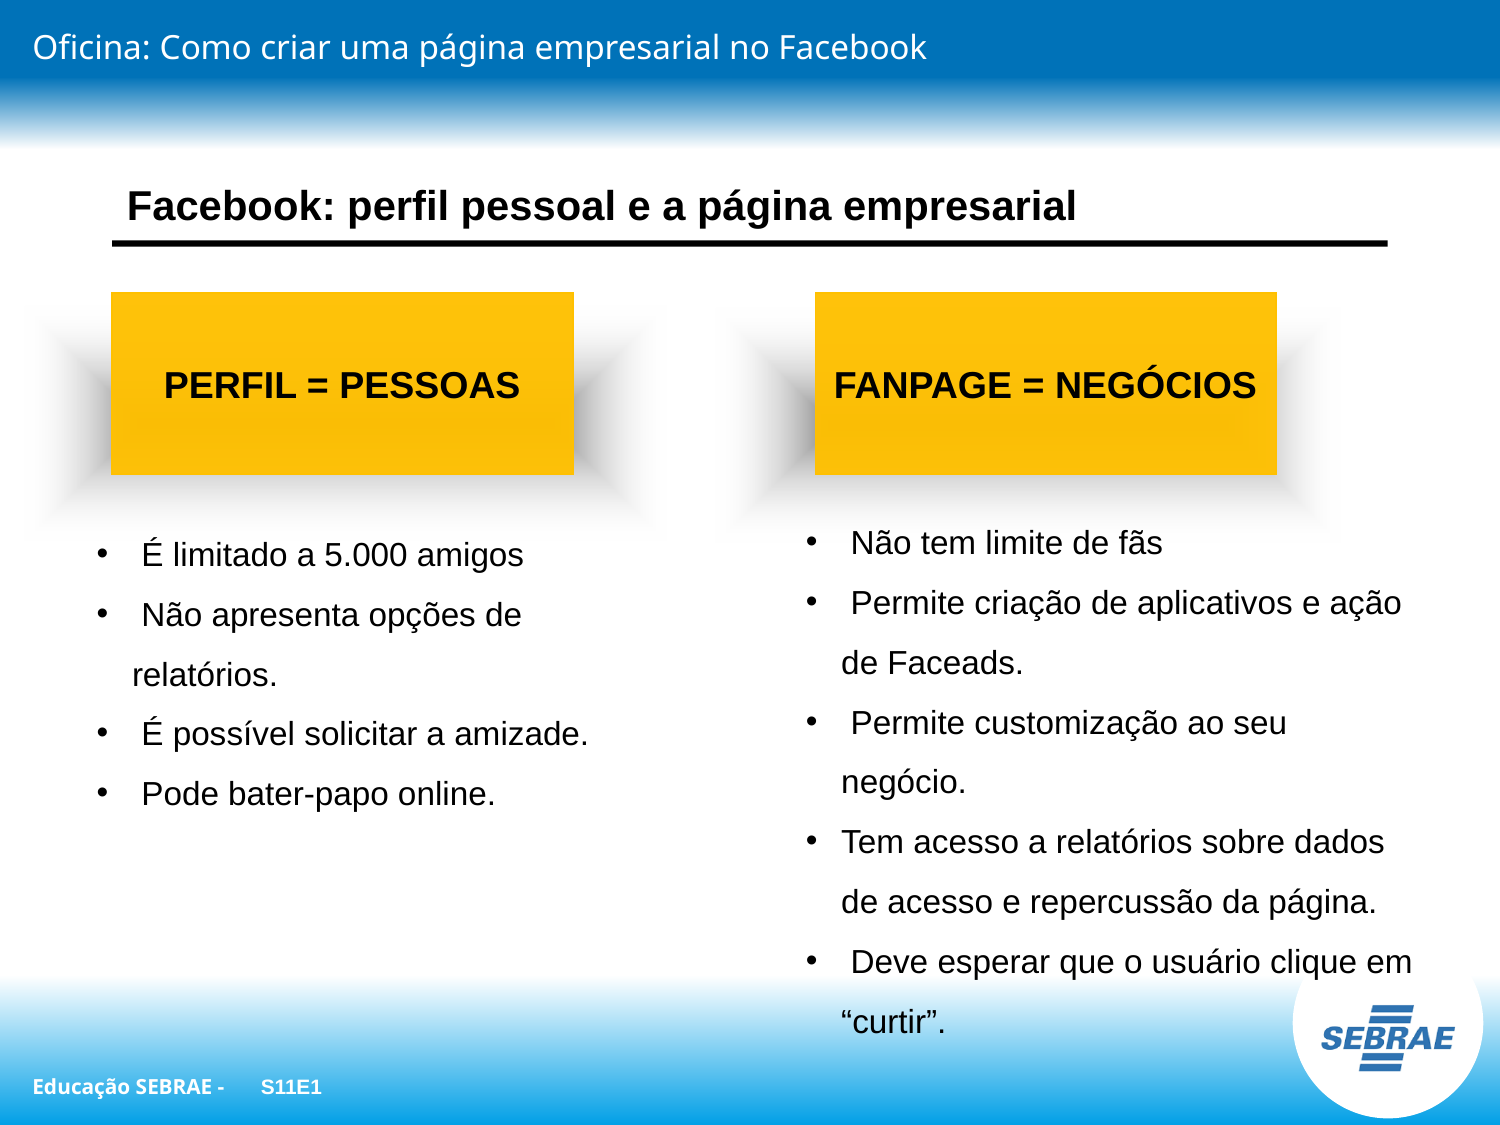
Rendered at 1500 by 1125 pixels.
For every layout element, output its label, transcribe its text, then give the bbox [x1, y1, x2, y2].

text_box [23, 304, 668, 541]
text_box FANPAGE = NEGÓCIOS [815, 292, 1277, 475]
picture [1436, 999, 1463, 1076]
text_box Não tem limite de fãs Permite criação de aplicativos e ação de Faceads. Permite customização ao seu negócio. Tem acesso a relatórios sobre dados de acesso e repercussão da página. Deve esperar que o usuário clique em “curtir”. [791, 493, 1436, 1108]
text_box É limitado a 5.000 amigos Não apresenta opções de relatórios. É possível solicitar a amizade. Pode bater-papo online. [81, 505, 680, 880]
text_box S11E1 [246, 1066, 353, 1107]
text_box [714, 306, 1342, 543]
text_box PERFIL = PESSOAS [112, 292, 573, 475]
text_box Facebook: perfil pessoal e a página empresarial [112, 171, 1164, 236]
